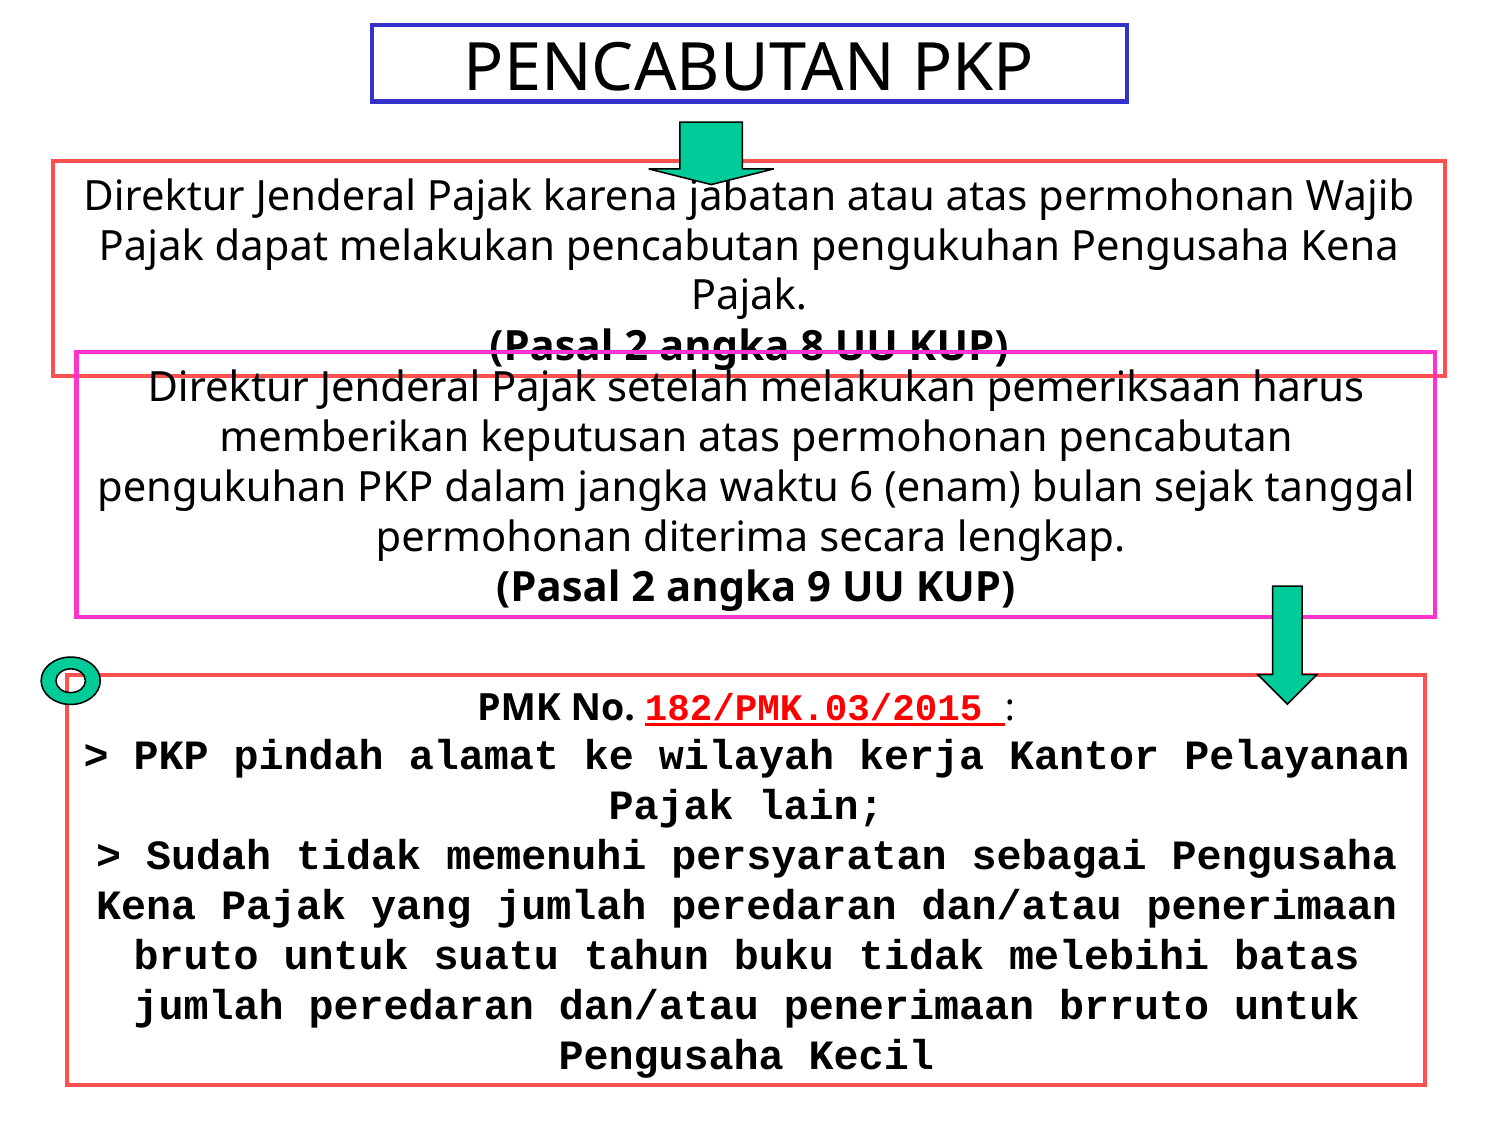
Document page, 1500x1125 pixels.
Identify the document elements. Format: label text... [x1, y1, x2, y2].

text_box [41, 657, 101, 705]
text_box [648, 122, 774, 185]
text_box [1257, 586, 1317, 705]
title PENCABUTAN PKP [371, 24, 1128, 103]
text_box PMK No. 182/PMK.03/2015 : > PKP pindah alamat ke wilayah kerja Kantor Pelayanan Pajak lain; > Sudah tidak memenuhi persyaratan sebagai Pengusaha Kena Pajak yang jumlah peredaran dan/atau penerimaan bruto untuk suatu tahun buku tidak melebihi batas jumlah peredaran dan/atau penerimaan brruto untuk Pengusaha Kecil [66, 675, 1425, 1086]
text_box Direktur Jenderal Pajak setelah melakukan pemeriksaan harus memberikan keputusan atas permohonan pencabutan pengukuhan PKP dalam jangka waktu 6 (enam) bulan sejak tanggal permohonan diterima secara lengkap. (Pasal 2 angka 9 UU KUP) [76, 351, 1436, 617]
text_box Direktur Jenderal Pajak karena jabatan atau atas permohonan Wajib Pajak dapat melakukan pencabutan pengukuhan Pengusaha Kena Pajak. (Pasal 2 angka 8 UU KUP) [53, 160, 1445, 376]
